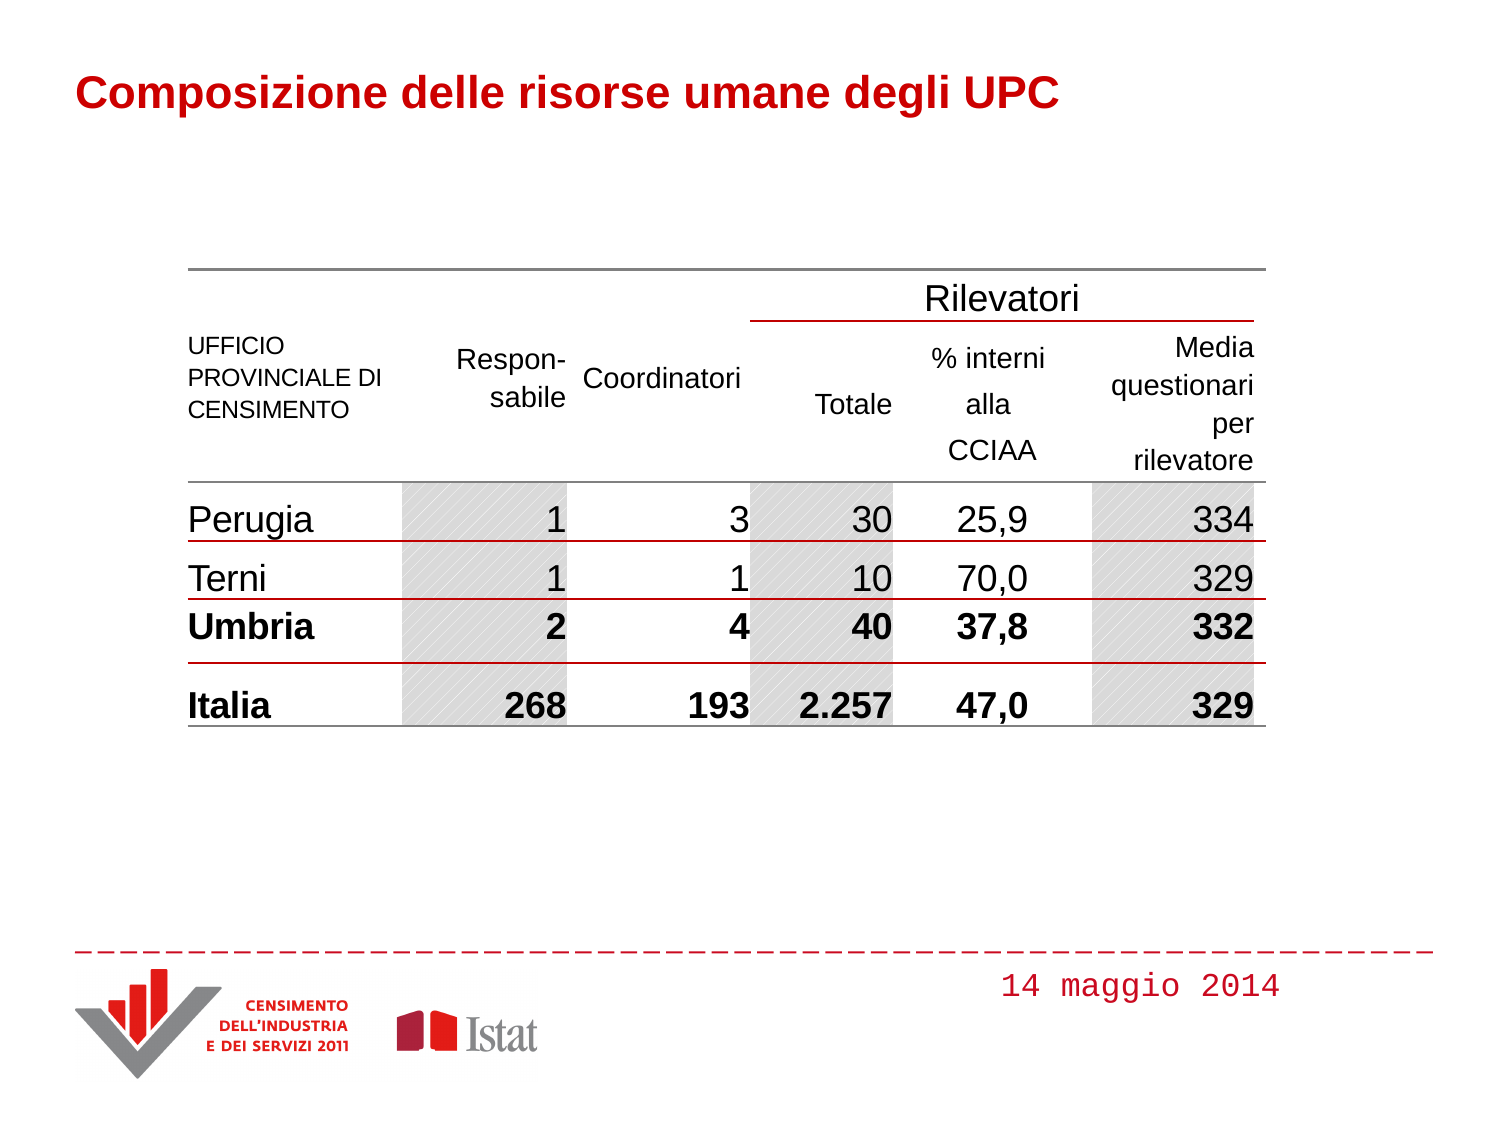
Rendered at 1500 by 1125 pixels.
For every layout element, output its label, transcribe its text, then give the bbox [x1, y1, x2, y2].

table_cell Umbria [188, 600, 402, 662]
table_cell [1260, 600, 1266, 662]
table_cell 193 [567, 664, 750, 725]
table_cell 30 [750, 483, 893, 540]
table_cell Media questionari per rilevatore [1092, 322, 1254, 481]
table_header Rilevatori [750, 271, 1254, 320]
table_header [1260, 271, 1266, 321]
table_cell 37,8 [893, 600, 1092, 662]
table_cell [1260, 542, 1266, 598]
picture [74, 969, 538, 1082]
table_cell 3 [567, 483, 750, 540]
table_cell Terni [188, 542, 402, 598]
table_cell 10 [750, 542, 893, 598]
table_cell [1260, 664, 1266, 725]
table_cell [1260, 483, 1266, 540]
table_cell 329 [1092, 542, 1254, 598]
table_header Coordinatori [567, 271, 750, 481]
table_cell [1254, 664, 1260, 725]
table_header Respon-sabile [402, 271, 567, 481]
table_cell 25,9 [893, 483, 1092, 540]
table_header [1254, 271, 1260, 321]
table_cell 4 [567, 600, 750, 662]
table_header UFFICIO PROVINCIALE DI CENSIMENTO [188, 271, 402, 481]
table_cell 70,0 [893, 542, 1092, 598]
table_cell 40 [750, 600, 893, 662]
table_cell Italia [188, 664, 402, 725]
table_cell 329 [1092, 664, 1254, 725]
table_cell 1 [402, 483, 567, 540]
table_cell 1 [402, 542, 567, 598]
table_cell % interni alla CCIAA [893, 322, 1092, 481]
table_cell [1254, 542, 1260, 598]
text_box 14 maggio 2014 [986, 955, 1471, 1011]
table_cell [1254, 483, 1260, 540]
table_cell [1254, 321, 1260, 481]
table_cell 268 [402, 664, 567, 725]
table_cell [1254, 600, 1260, 662]
table_cell 332 [1092, 600, 1254, 662]
table_cell 334 [1092, 483, 1254, 540]
table_cell 47,0 [893, 664, 1092, 725]
table_cell Totale [750, 322, 893, 481]
table_cell Perugia [188, 483, 402, 540]
table_cell [1260, 321, 1266, 481]
table_cell 2 [402, 600, 567, 662]
table_cell 1 [567, 542, 750, 598]
table_cell 2.257 [750, 664, 893, 725]
text_box Composizione delle risorse umane degli UPC [75, 54, 1162, 125]
